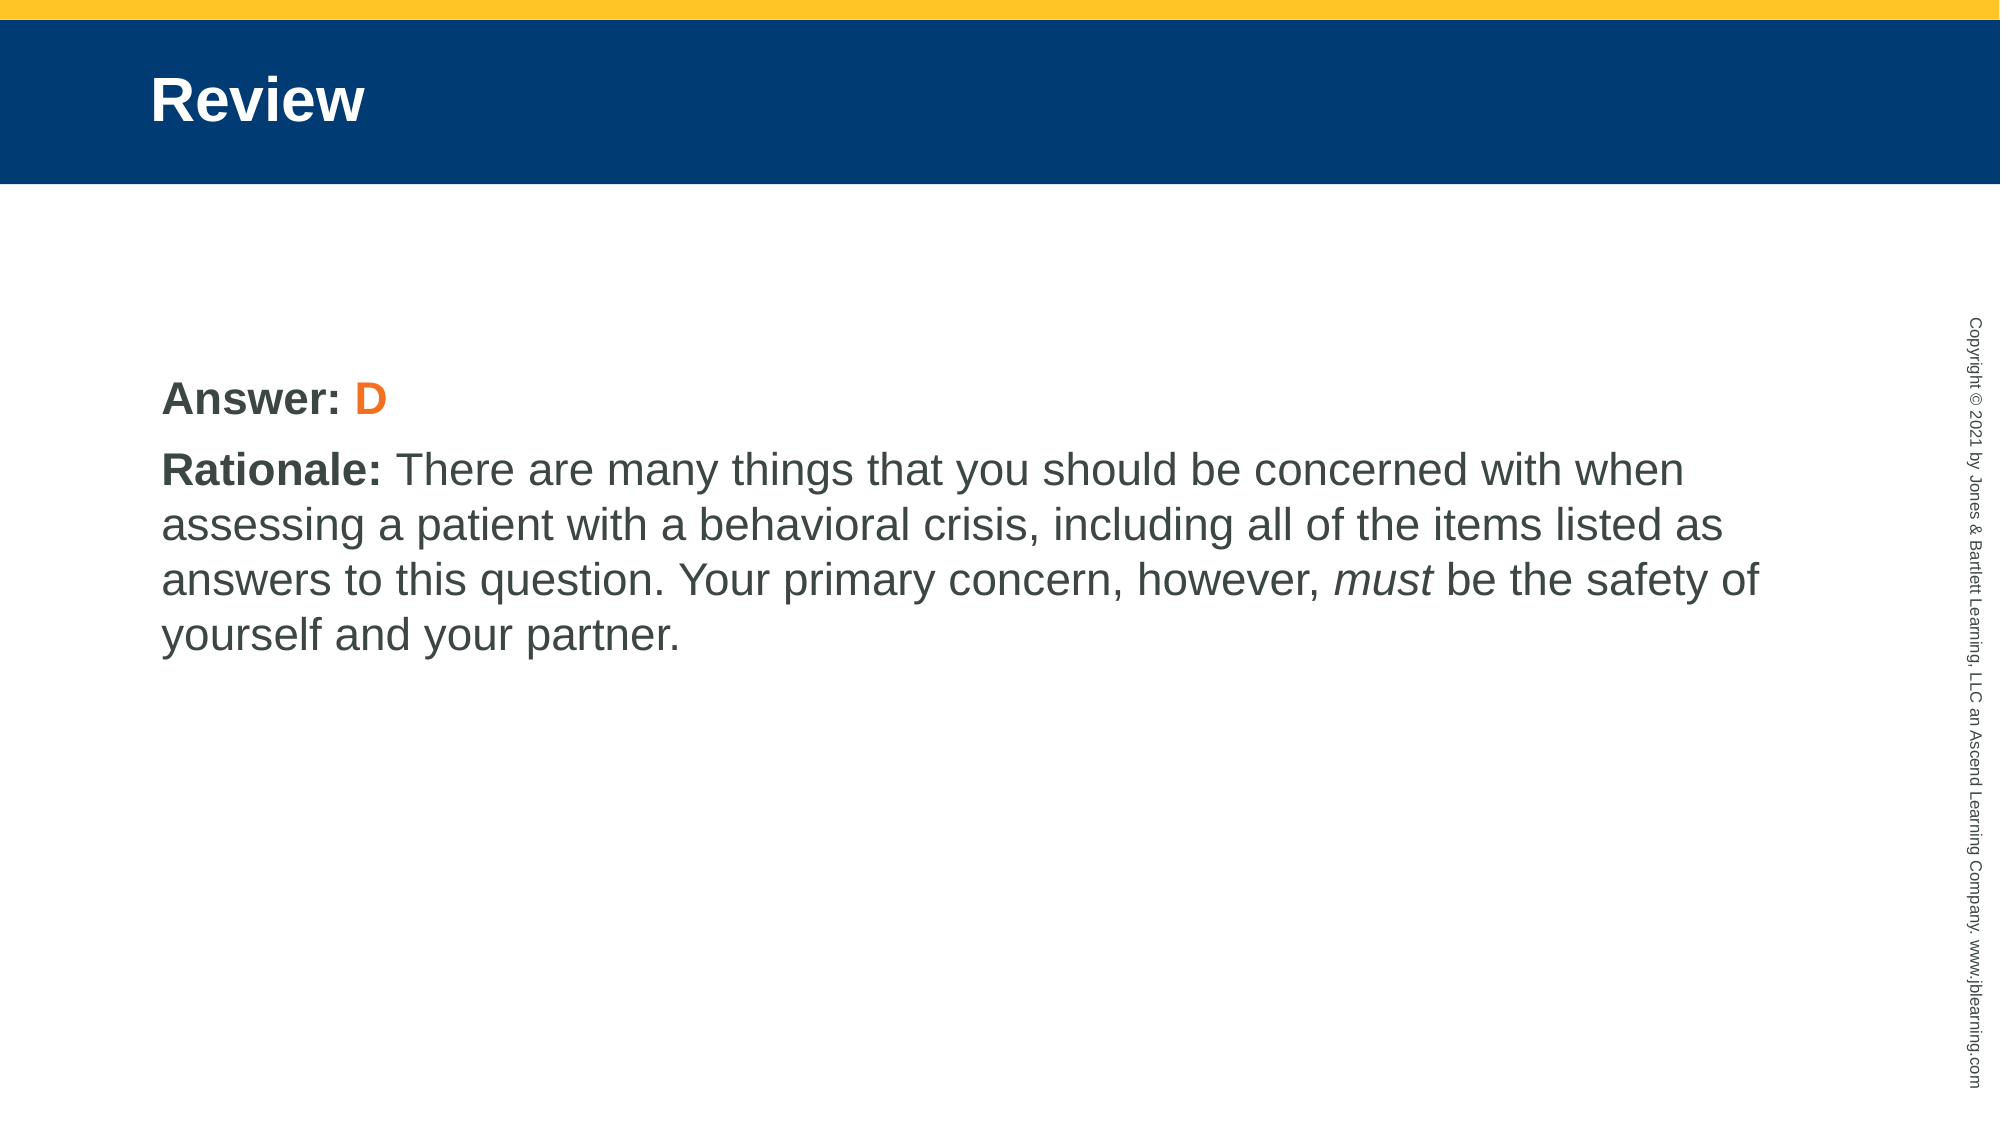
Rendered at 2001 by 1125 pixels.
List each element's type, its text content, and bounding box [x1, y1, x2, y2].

list Answer: D Rationale: There are many things that you should be concerned with when assessing a patient with a behavioral crisis, including all of the items listed as answers to this question. Your primary concern, however, must be the safety of yourself and your partner. [146, 361, 1859, 1016]
title Review [0, 19, 2000, 185]
